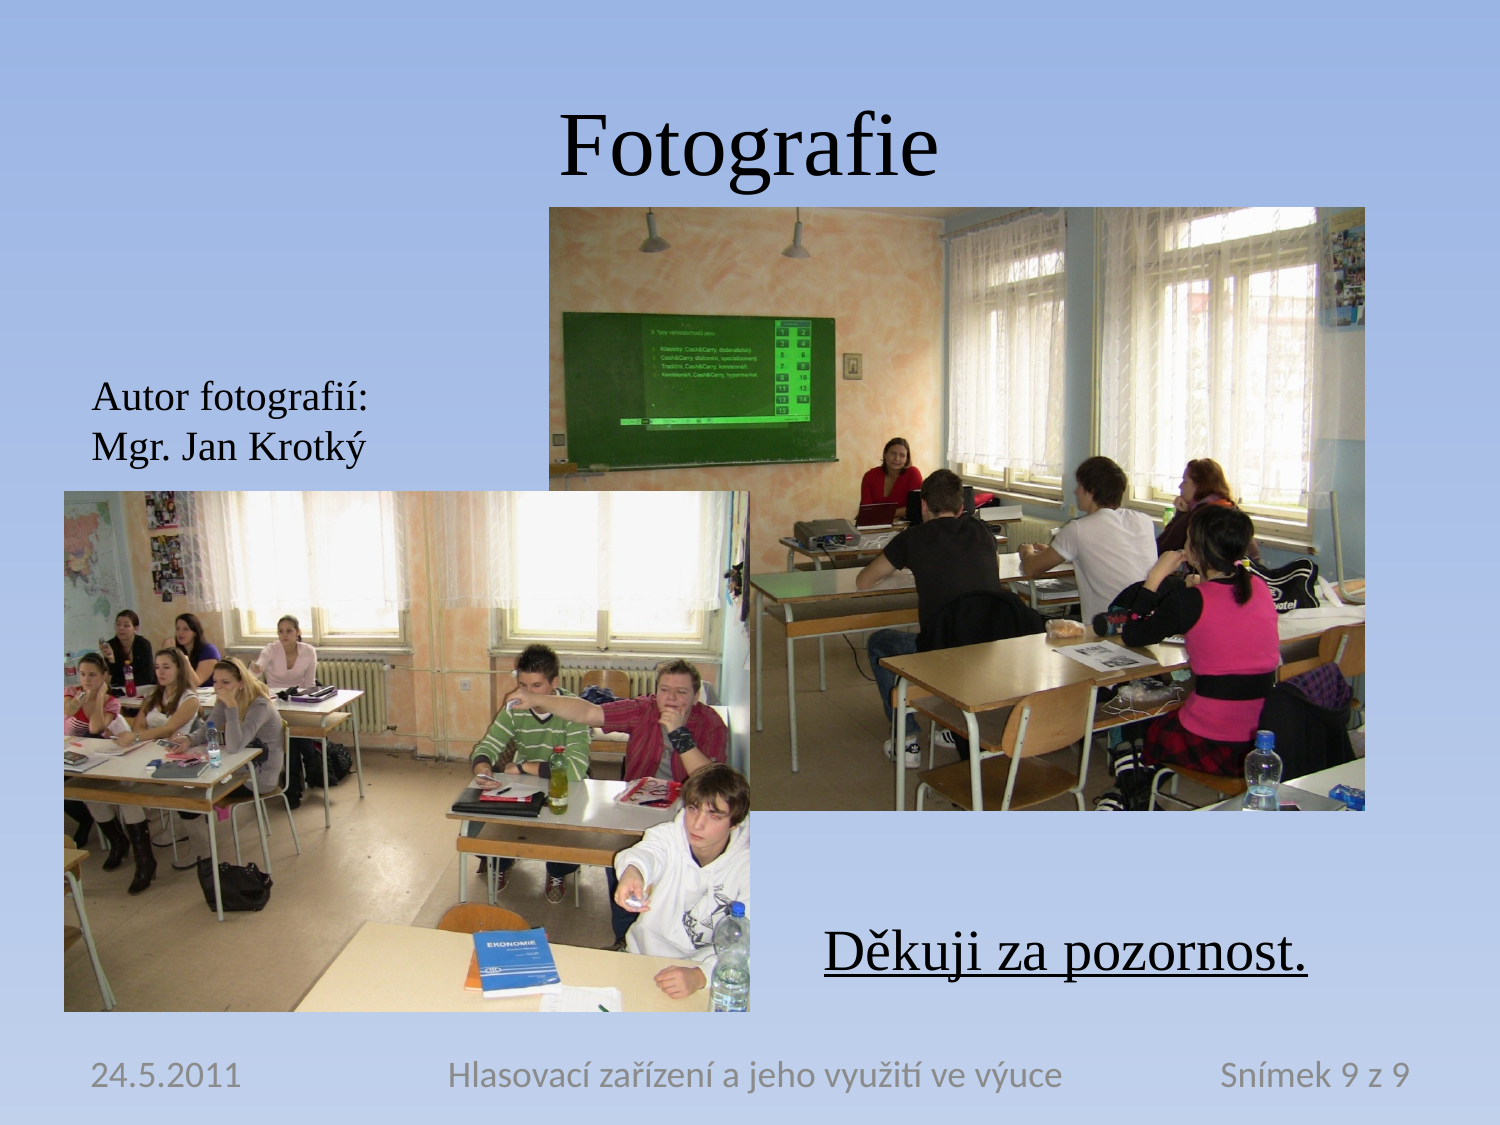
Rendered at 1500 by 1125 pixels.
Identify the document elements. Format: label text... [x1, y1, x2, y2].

picture [64, 491, 751, 1012]
text_box Děkuji za pozornost. [809, 904, 1400, 990]
title Fotografie [74, 44, 1426, 233]
footer Hlasovací zařízení a jeho využití ve výuce [430, 1042, 1074, 1103]
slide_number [75, 1042, 425, 1103]
text_box Autor fotografií: Mgr. Jan Krotký [76, 361, 425, 477]
slide_number Snímek 9 z 9 [1074, 1042, 1425, 1103]
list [548, 207, 1365, 811]
